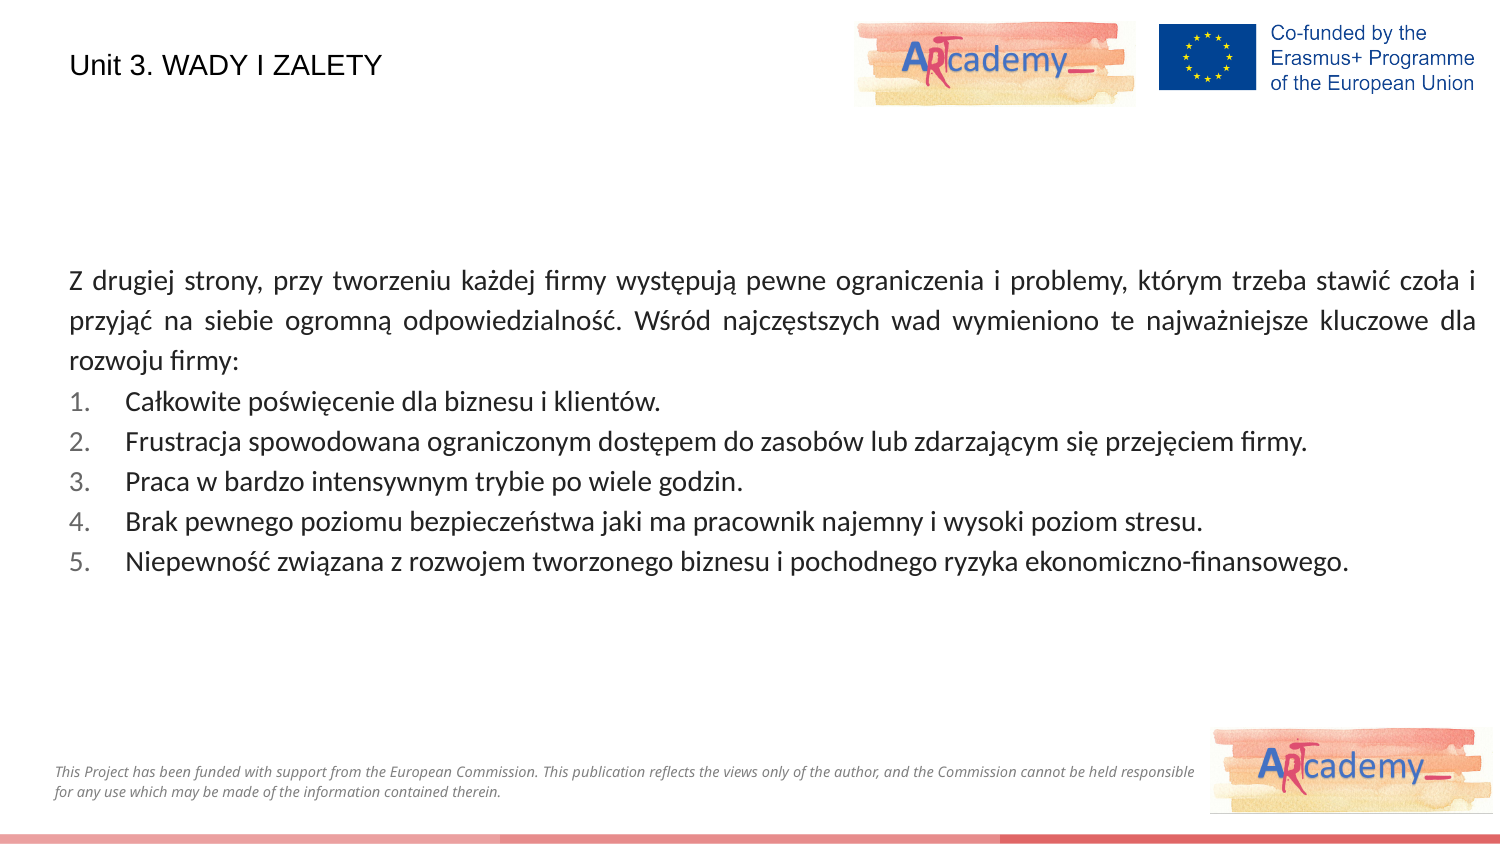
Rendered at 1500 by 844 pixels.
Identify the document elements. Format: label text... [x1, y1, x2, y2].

picture [854, 2, 1137, 138]
text_box Unit 3. WADY I ZALETY [54, 39, 716, 89]
text_box This Project has been funded with support from the European Commission. This publication reflects the views only of the author, and the Commission cannot be held responsible for any use which may be made of the information contained therein. [39, 754, 1205, 799]
list Z drugiej strony, przy tworzeniu każdej firmy występują pewne ograniczenia i problemy, którym trzeba stawić czoła i przyjąć na siebie ogromną odpowiedzialność. Wśród najczęstszych wad wymieniono te najważniejsze kluczowe dla rozwoju firmy: Całkowite poświęcenie dla biznesu i klientów. Frustracja spowodowana ograniczonym dostępem do zasobów lub zdarzającym się przejęciem firmy. Praca w bardzo intensywnym trybie po wiele godzin. Brak pewnego poziomu bezpieczeństwa jaki ma pracownik najemny i wysoki poziom stresu. Niepewność związana z rozwojem tworzonego biznesu i pochodnego ryzyka ekonomiczno-finansowego. [35, 241, 1493, 812]
picture [1210, 709, 1493, 844]
picture [1158, 24, 1474, 94]
